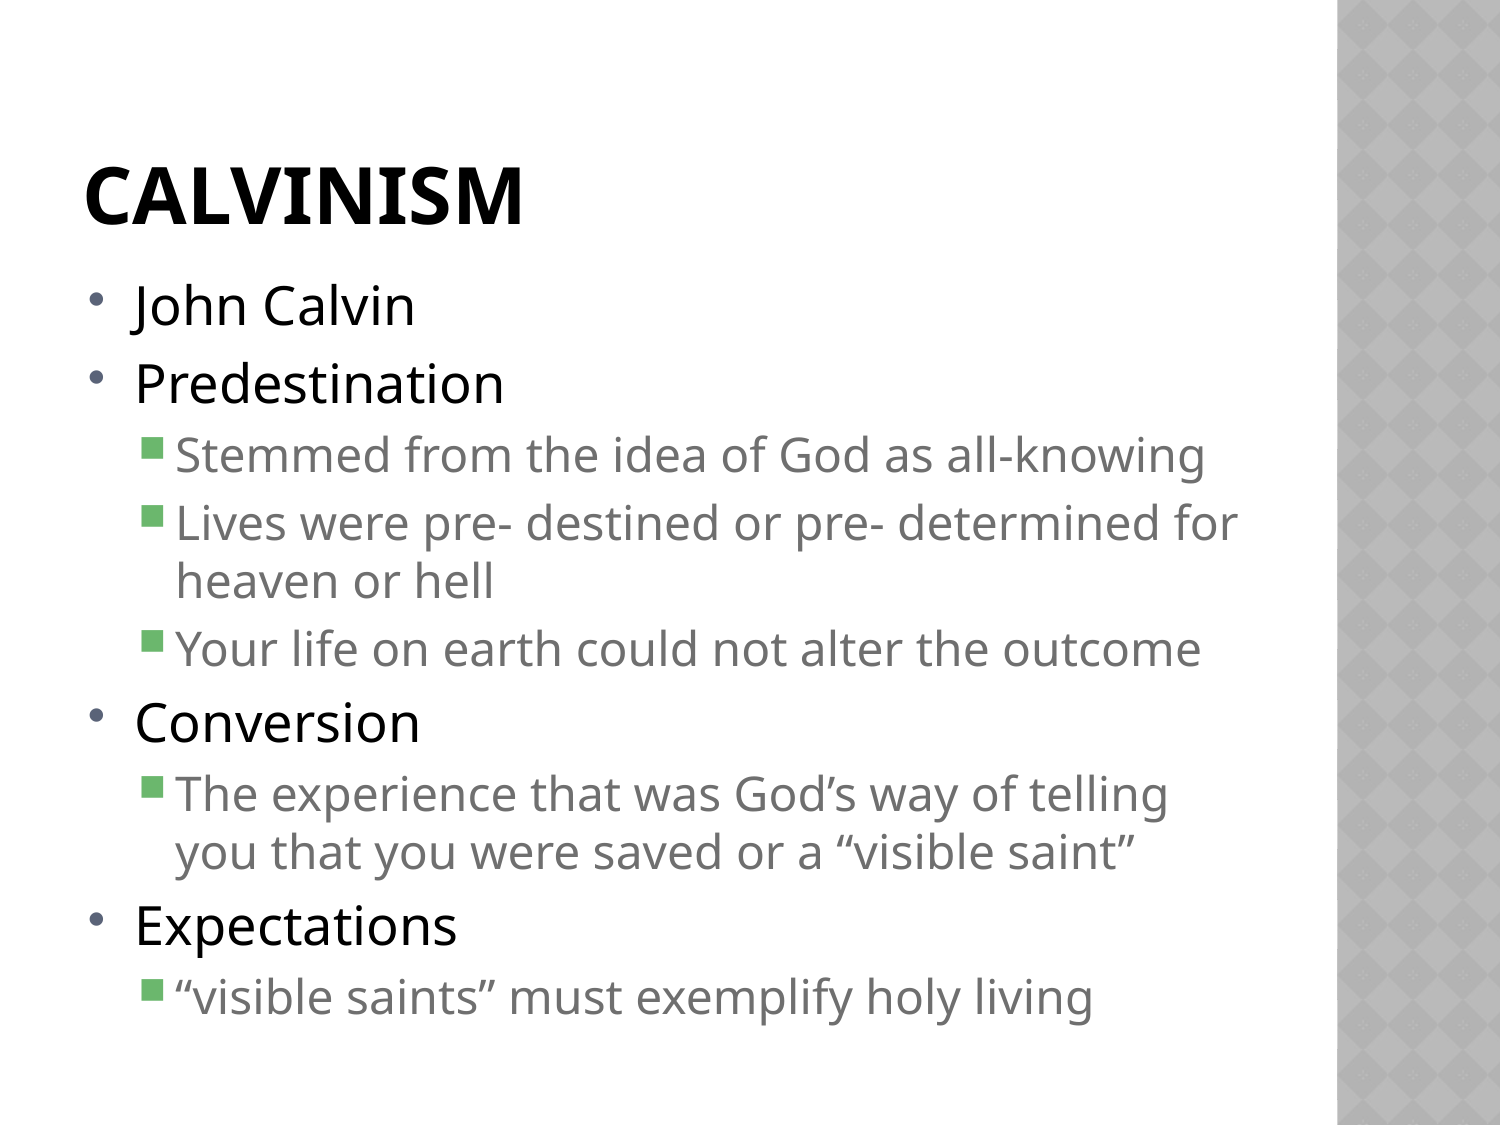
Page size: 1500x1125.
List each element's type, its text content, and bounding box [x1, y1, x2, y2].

title Calvinism [75, 52, 1263, 240]
list John Calvin Predestination Stemmed from the idea of God as all-knowing Lives were pre- destined or pre- determined for heaven or hell Your life on earth could not alter the outcome Conversion The experience that was God’s way of telling you that you were saved or a “visible saint” Expectations “visible saints” must exemplify holy living [75, 264, 1263, 1059]
